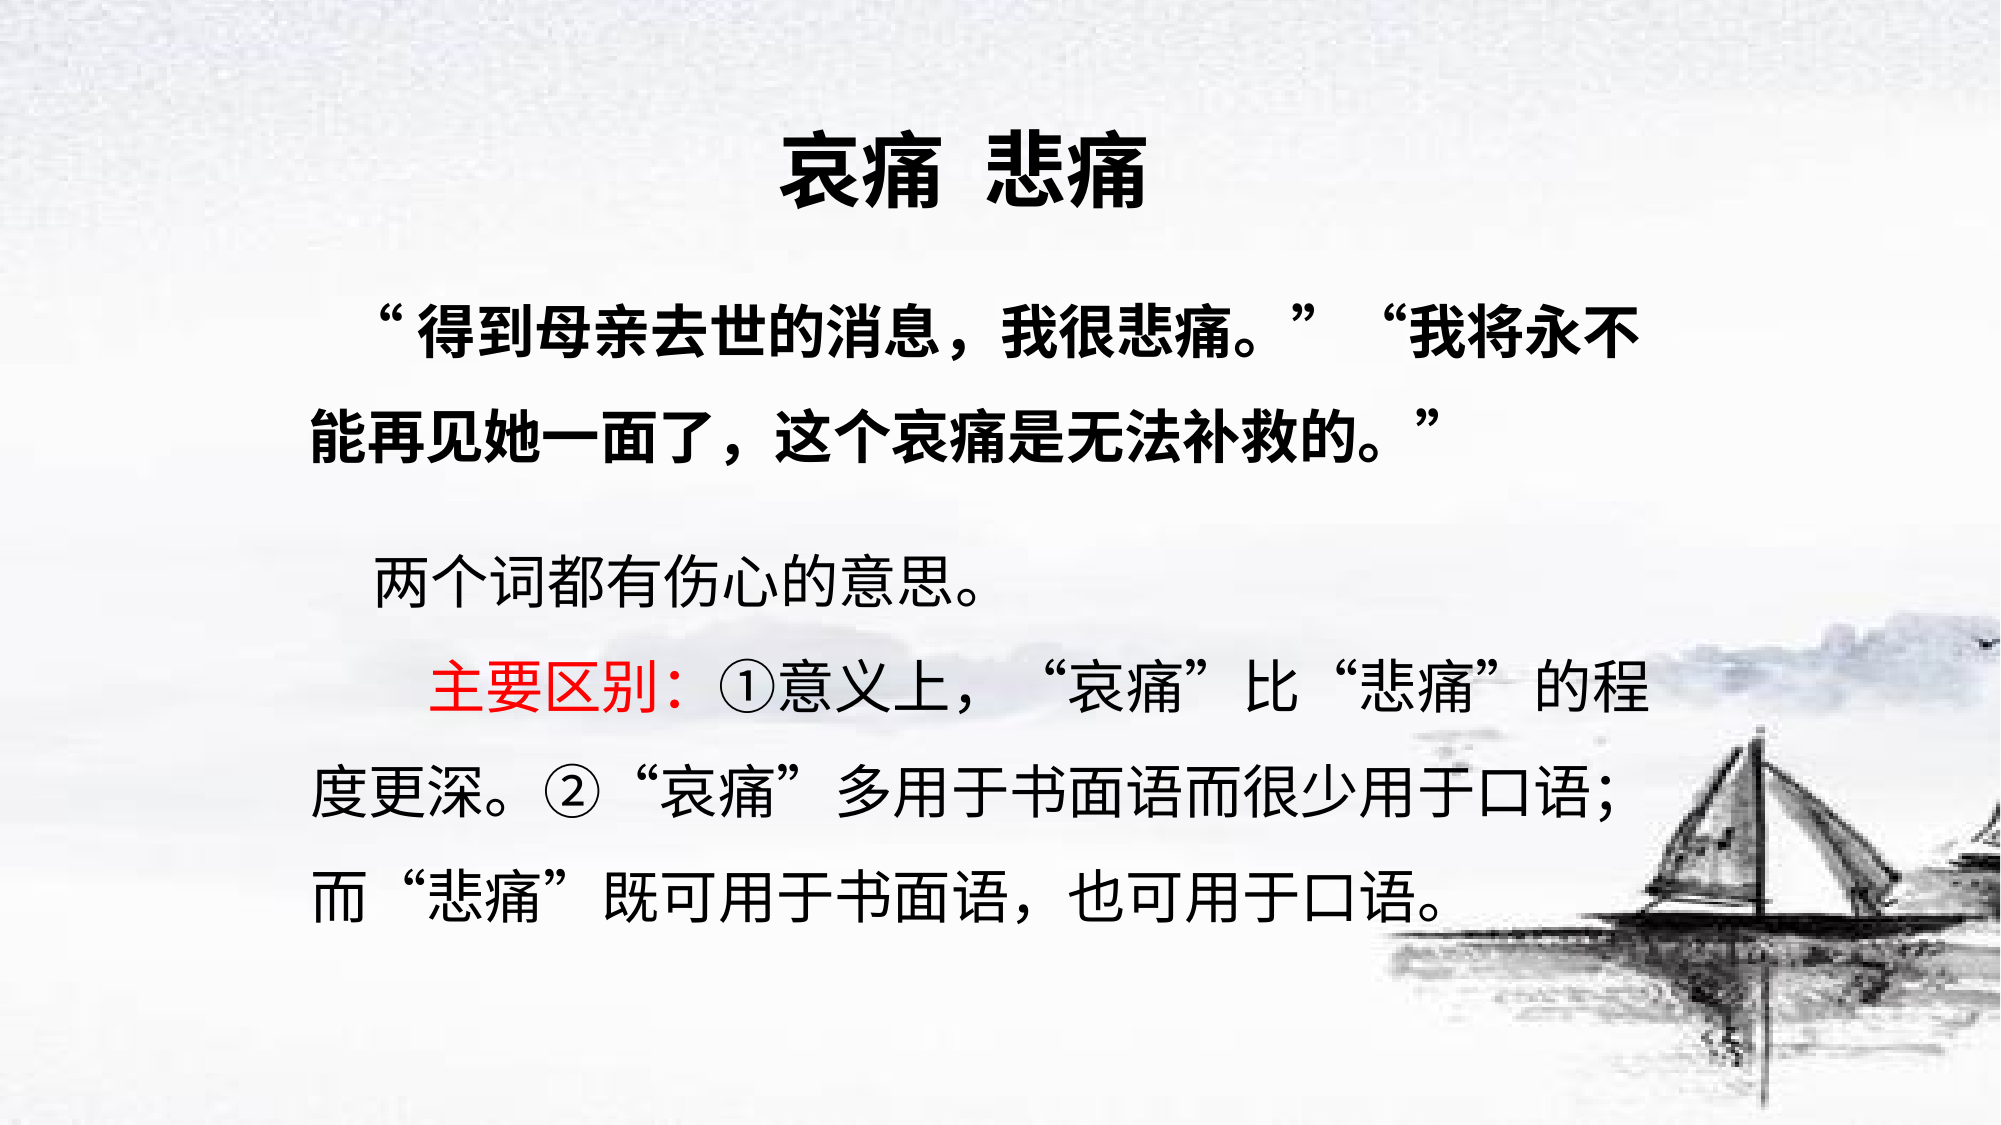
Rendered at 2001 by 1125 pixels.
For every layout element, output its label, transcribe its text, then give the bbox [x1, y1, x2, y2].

text_box 两个词都有伤心的意思。 主要区别：①意义上，“哀痛”比“悲痛”的程度更深。②“哀痛”多用于书面语而很少用于口语；而“悲痛”既可用于书面语，也可用于口语。 [295, 503, 1702, 938]
text_box 哀痛 悲痛 [763, 110, 1250, 226]
picture [0, 0, 2001, 1125]
text_box “得到母亲去世的消息，我很悲痛。”“我将永不能再见她一面了，这个哀痛是无法补救的。” [294, 252, 1708, 478]
